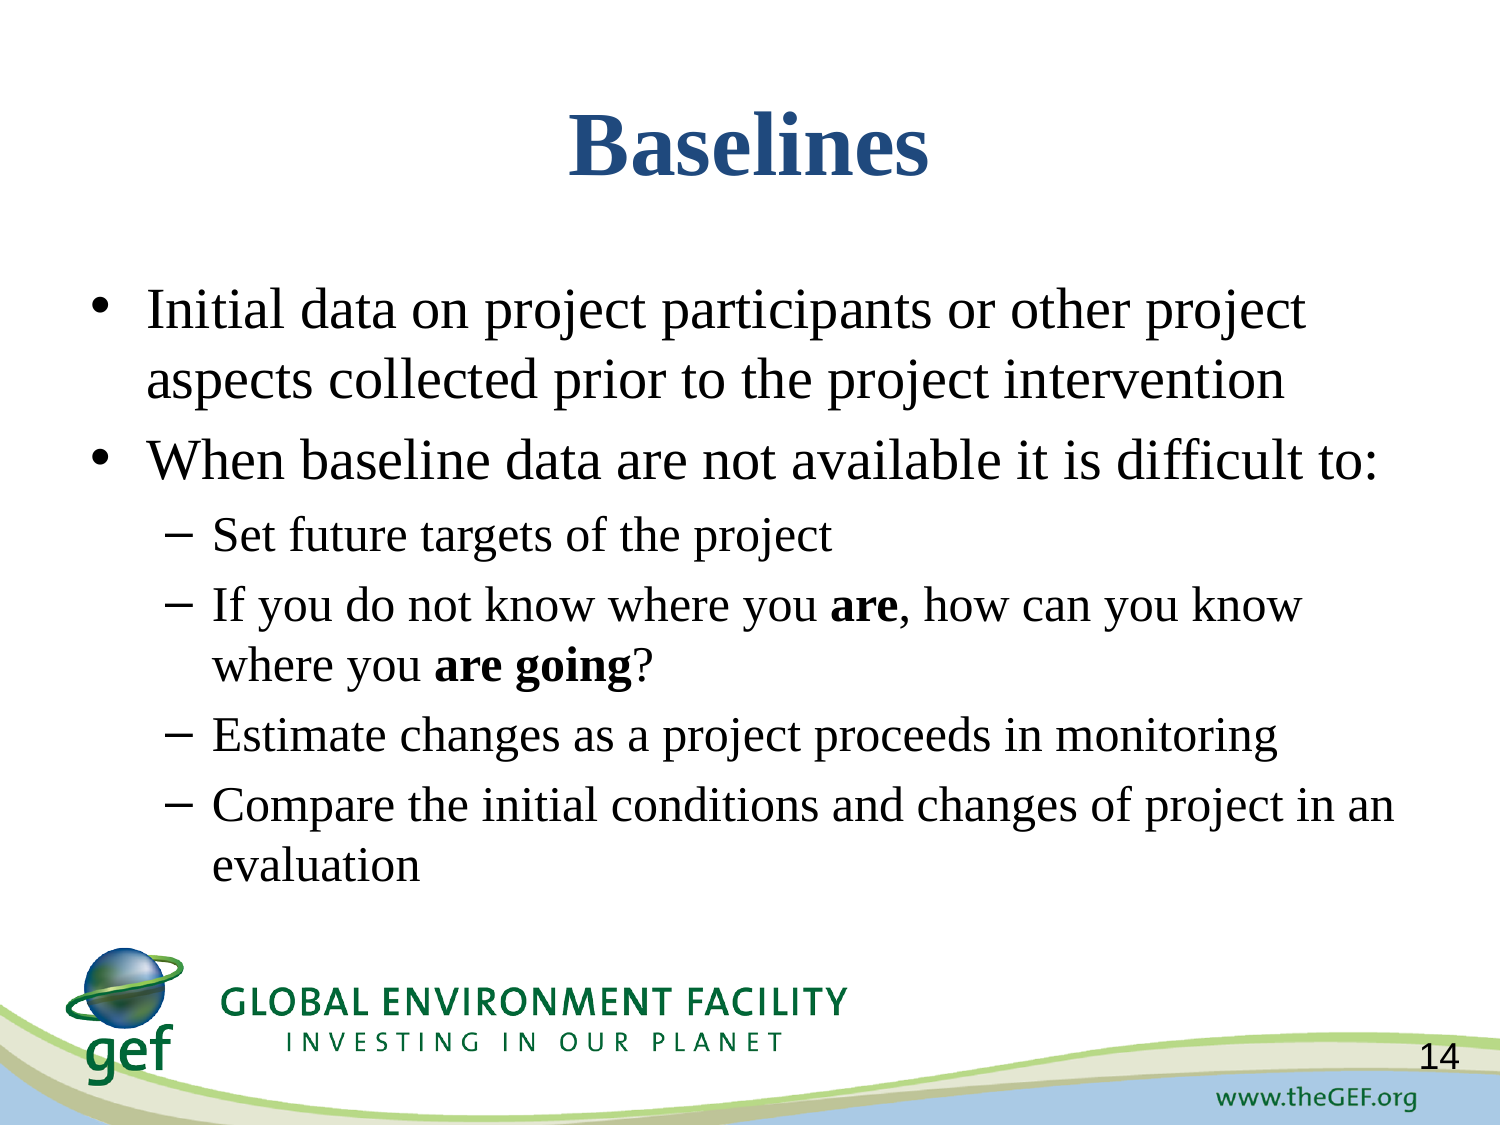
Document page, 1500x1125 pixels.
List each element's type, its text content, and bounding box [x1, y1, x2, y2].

list Initial data on project participants or other project aspects collected prior to the project intervention When baseline data are not available it is difficult to: Set future targets of the project If you do not know where you are, how can you know where you are going? Estimate changes as a project proceeds in monitoring Compare the initial conditions and changes of project in an evaluation [74, 262, 1426, 1006]
title Baselines [74, 44, 1426, 233]
slide_number 14 [1387, 1012, 1500, 1095]
picture [0, 920, 1500, 1125]
